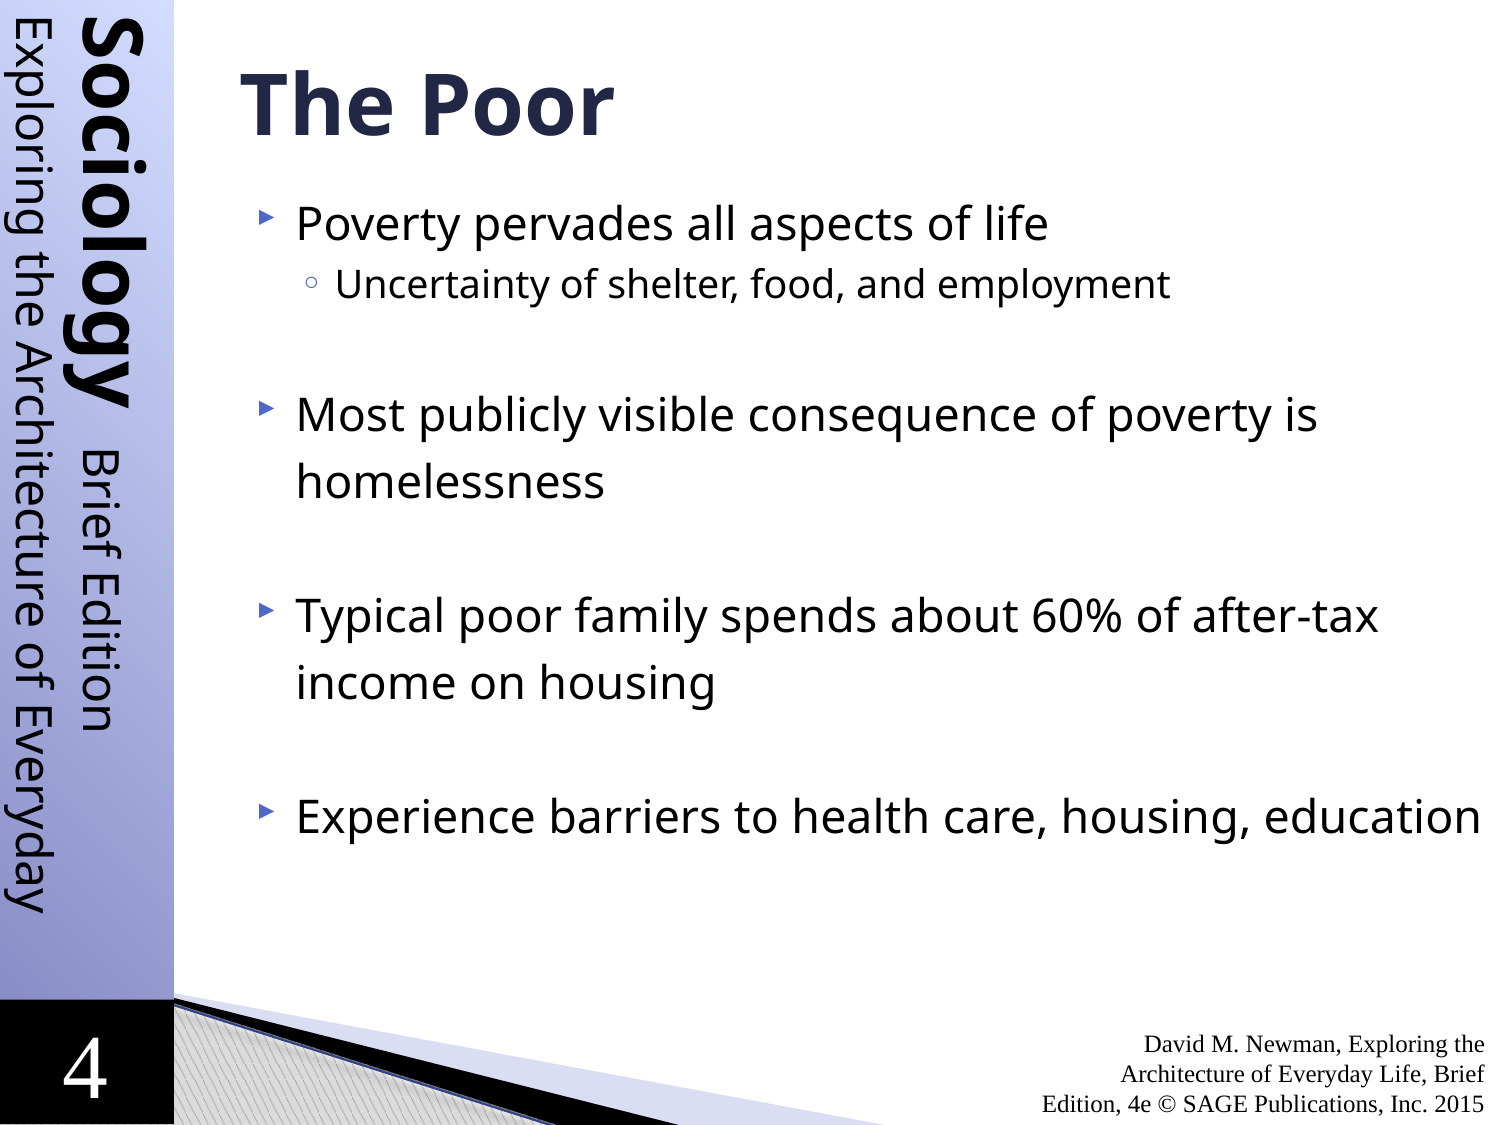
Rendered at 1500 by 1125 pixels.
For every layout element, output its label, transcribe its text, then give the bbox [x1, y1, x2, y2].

footer David M. Newman, Exploring the Architecture of Everyday Life, Brief Edition, 4e © SAGE Publications, Inc. 2015 [1025, 1065, 1500, 1125]
list Poverty pervades all aspects of life Uncertainty of shelter, food, and employment Most publicly visible consequence of poverty is homelessness Typical poor family spends about 60% of after-tax income on housing Experience barriers to health care, housing, education [225, 174, 1500, 913]
title The Poor [225, 4, 1500, 168]
picture [174, 1003, 558, 1125]
